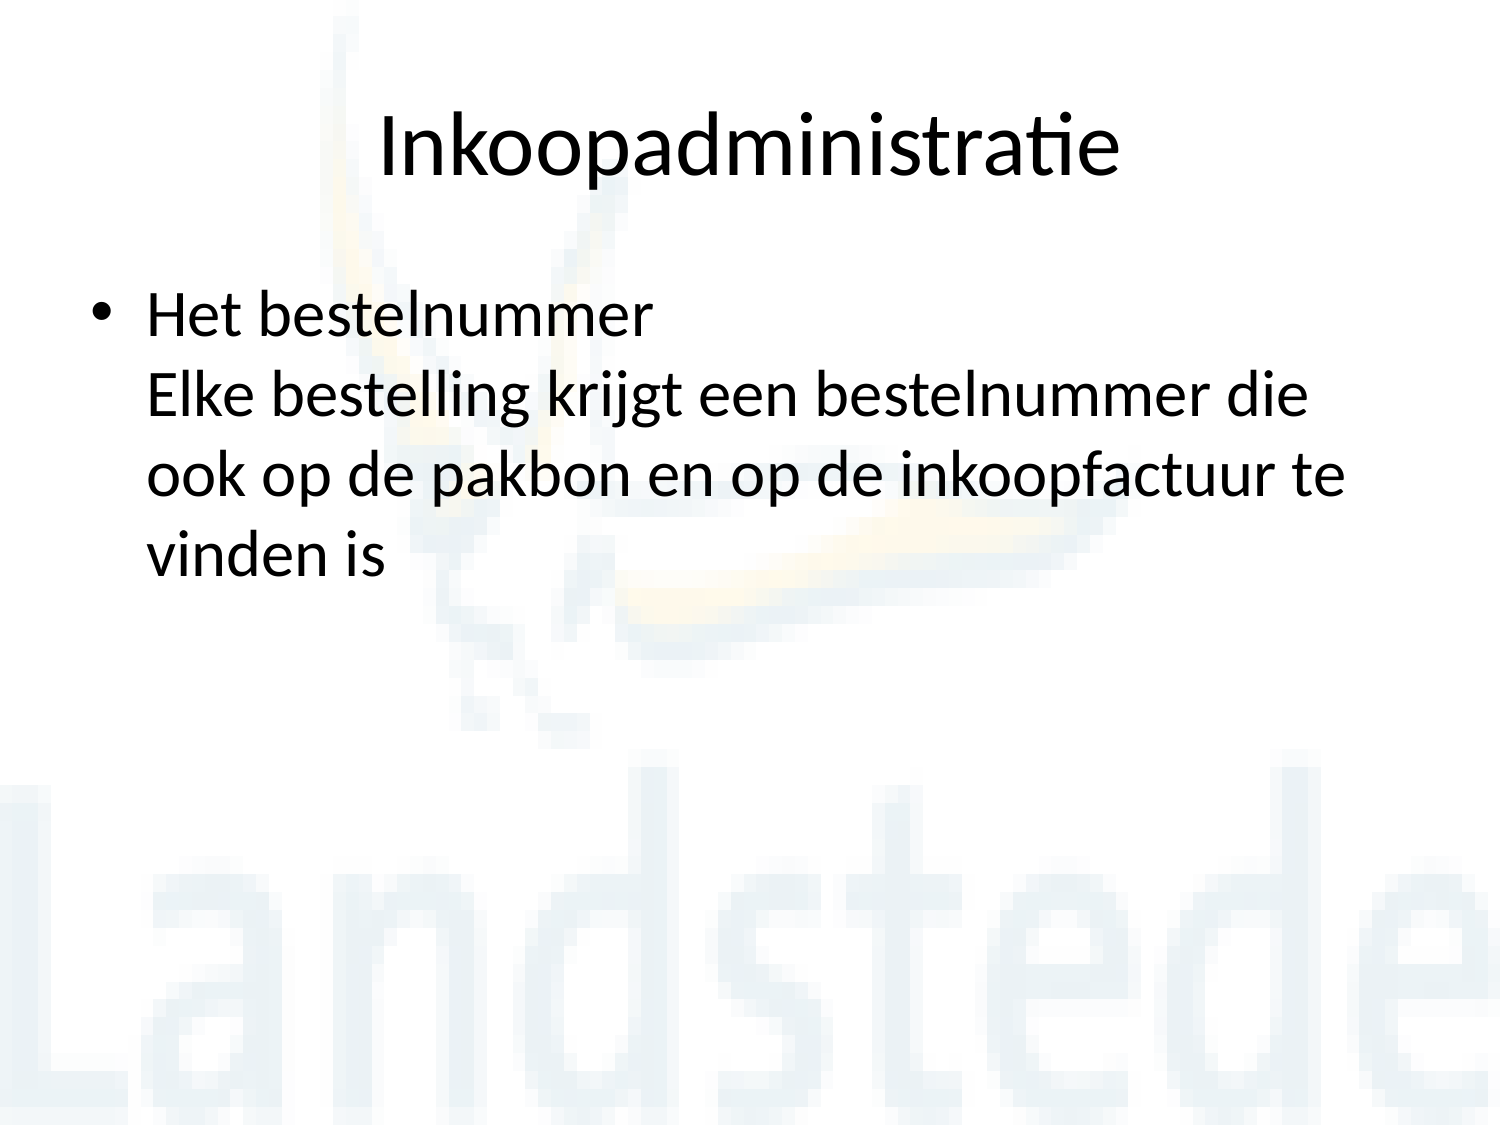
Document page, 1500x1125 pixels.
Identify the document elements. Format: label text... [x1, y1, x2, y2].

title Inkoopadministratie [75, 45, 1425, 233]
list Het bestelnummer Elke bestelling krijgt een bestelnummer die ook op de pakbon en op de inkoopfactuur te vinden is [75, 262, 1425, 1005]
